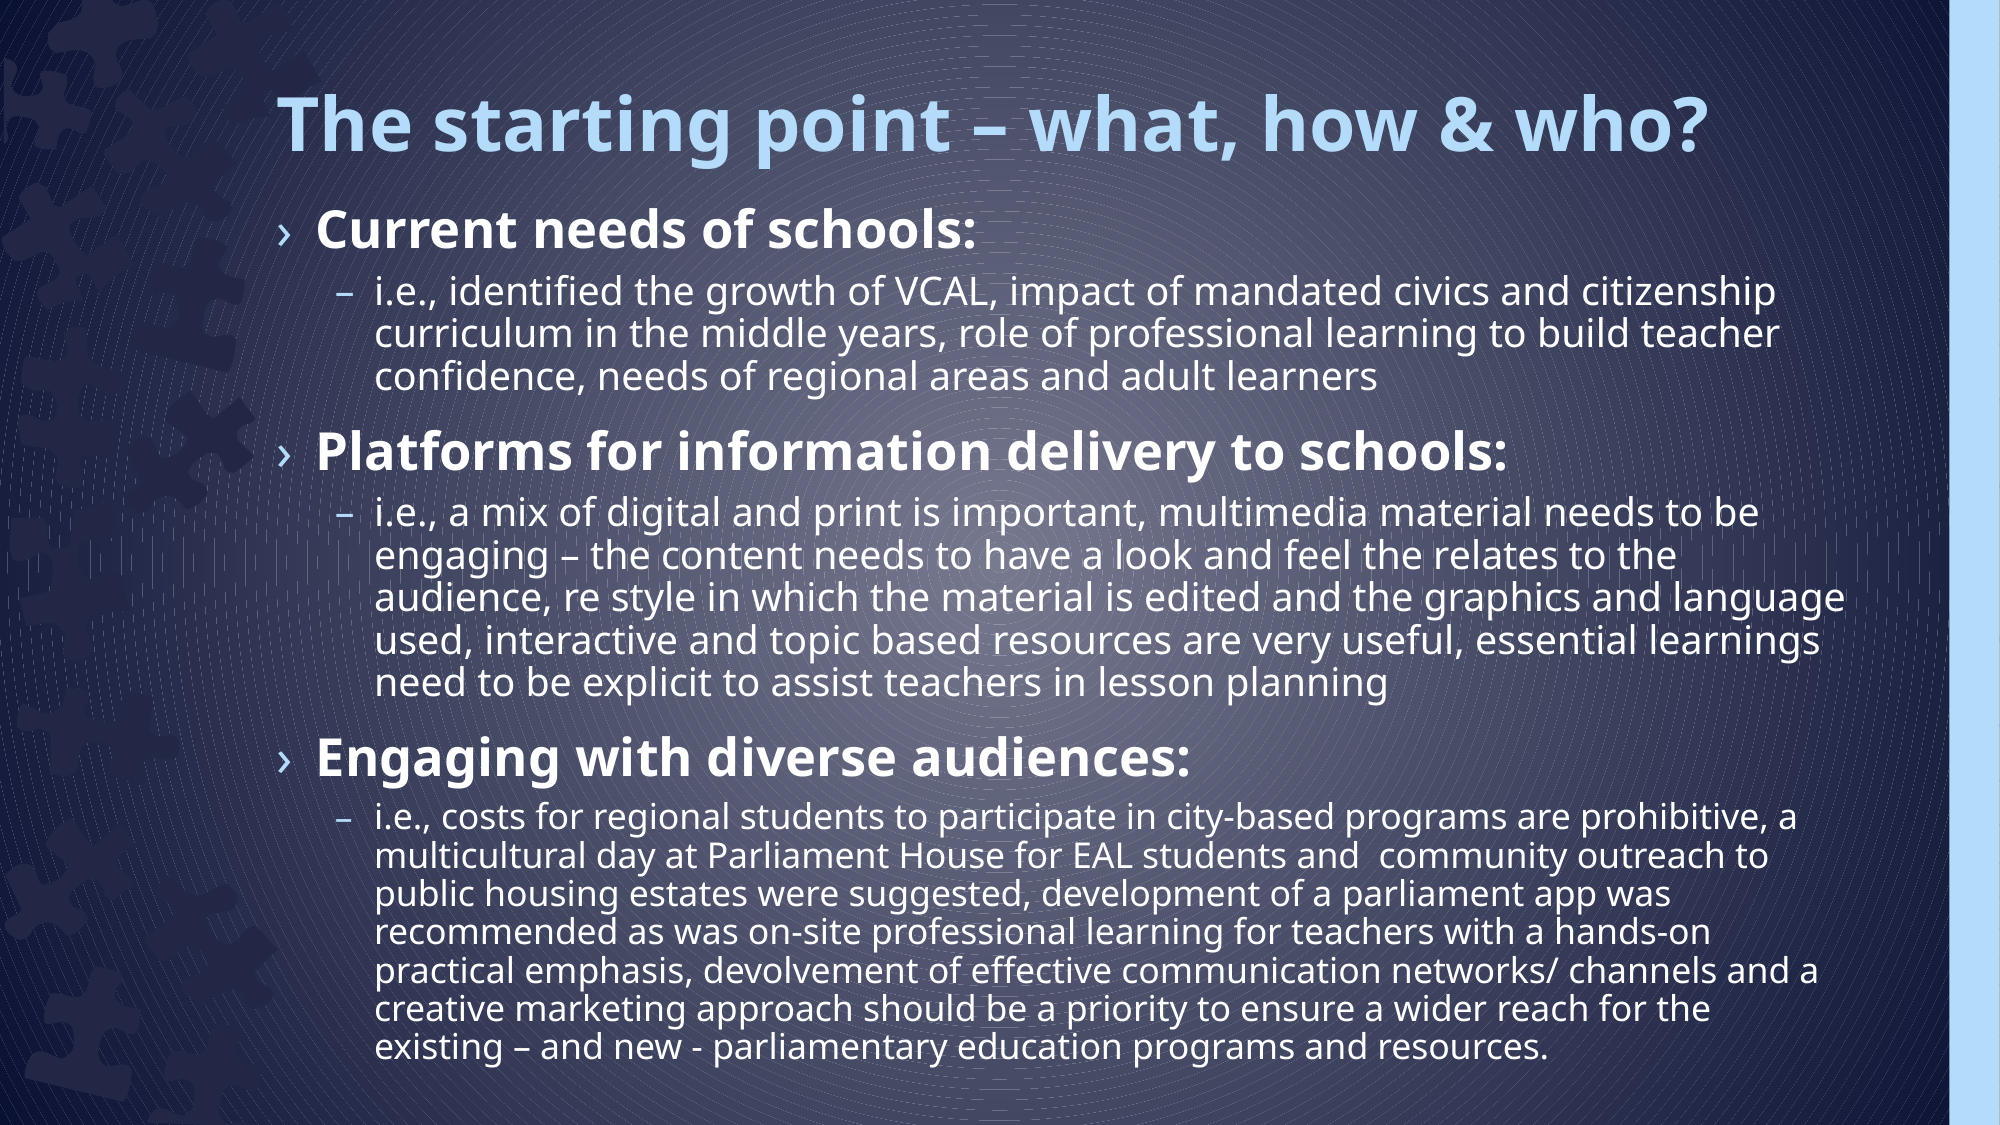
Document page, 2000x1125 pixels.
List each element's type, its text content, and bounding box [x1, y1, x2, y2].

title The starting point – what, how & who? [261, 0, 1867, 176]
list Current needs of schools: i.e., identified the growth of VCAL, impact of mandated civics and citizenship curriculum in the middle years, role of professional learning to build teacher confidence, needs of regional areas and adult learners Platforms for information delivery to schools: i.e., a mix of digital and print is important, multimedia material needs to be engaging – the content needs to have a look and feel the relates to the audience, re style in which the material is edited and the graphics and language used, interactive and topic based resources are very useful, essential learnings need to be explicit to assist teachers in lesson planning Engaging with diverse audiences: i.e., costs for regional students to participate in city-based programs are prohibitive, a multicultural day at Parliament House for EAL students and community outreach to public housing estates were suggested, development of a parliament app was recommended as was on-site professional learning for teachers with a hands-on practical emphasis, devolvement of effective communication networks/ channels and a creative marketing approach should be a priority to ensure a wider reach for the existing – and new - parliamentary education programs and resources. [261, 196, 1867, 1083]
